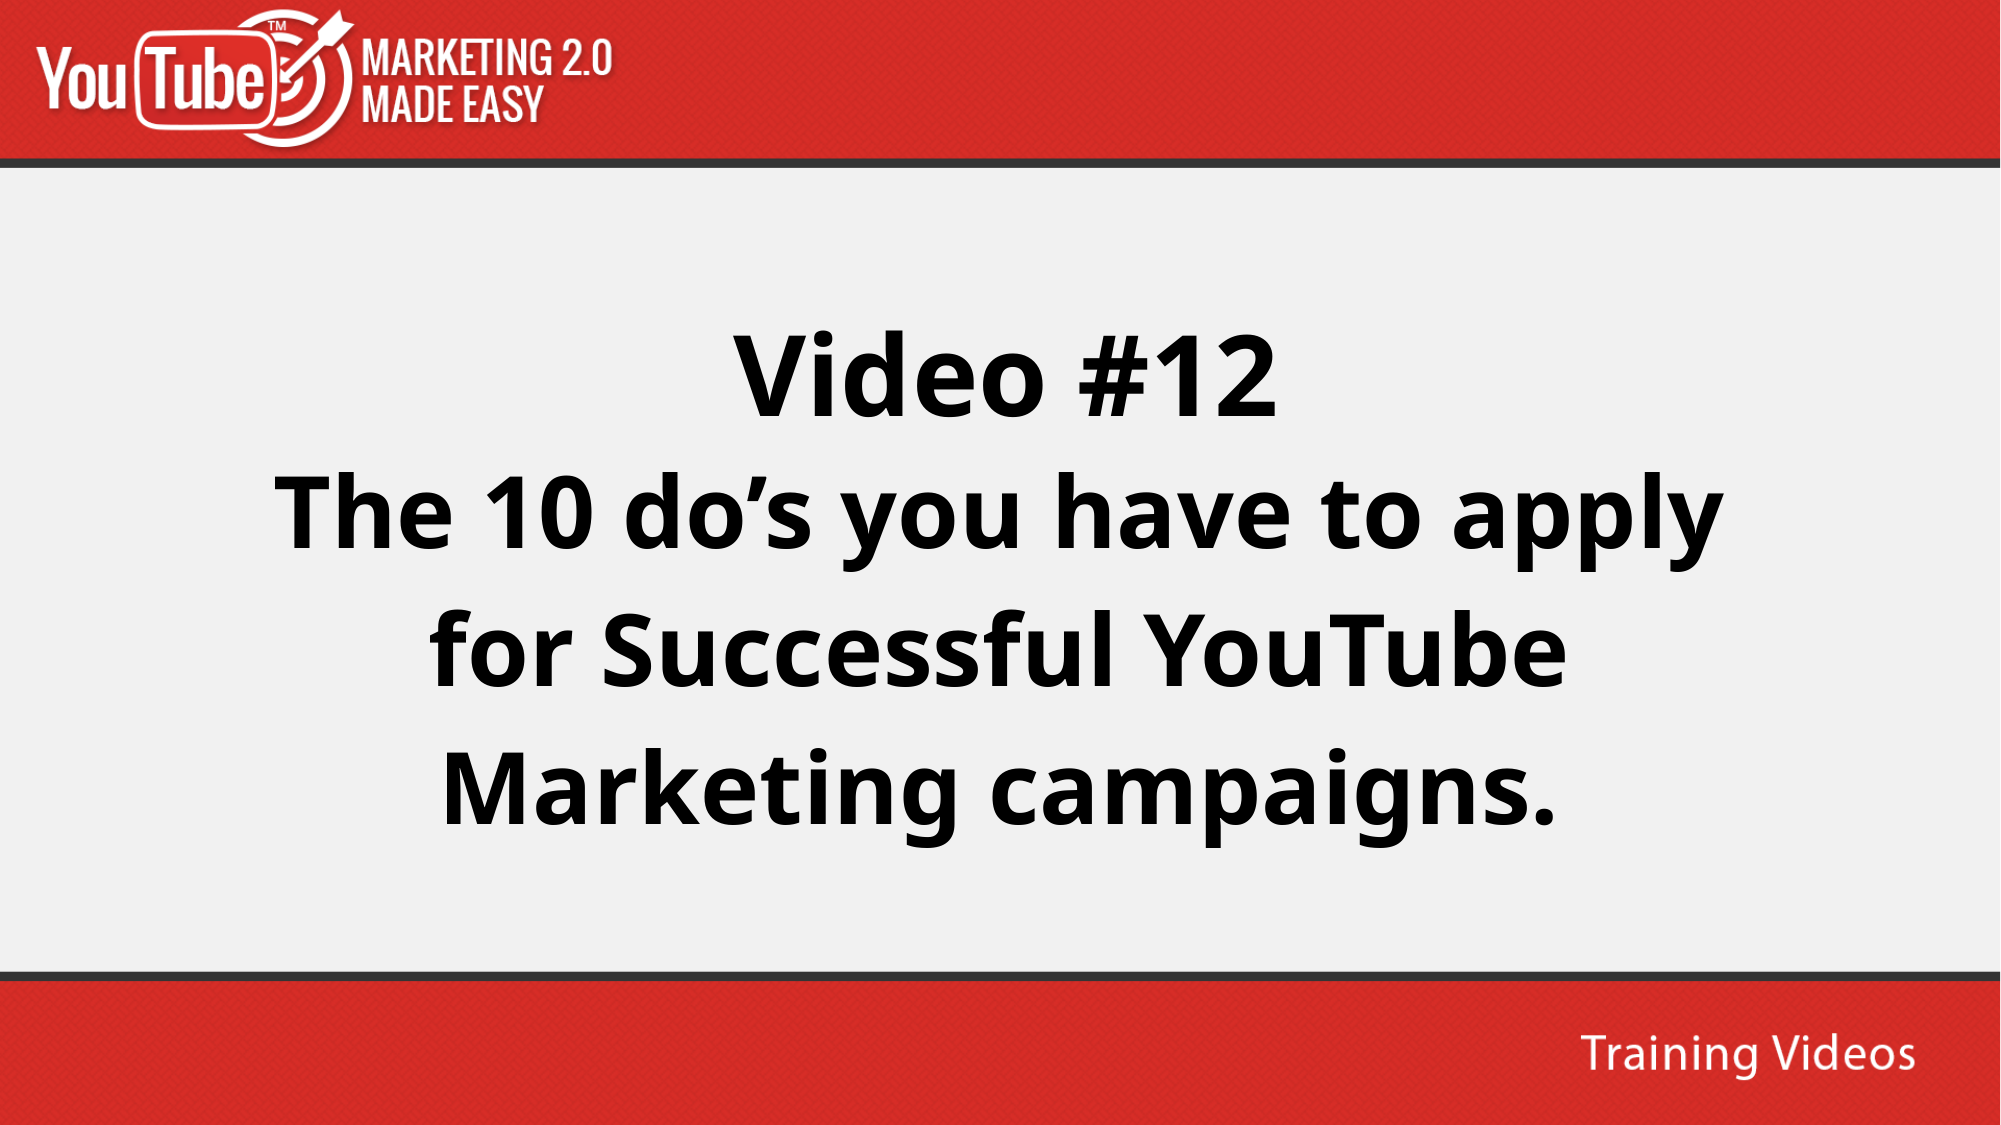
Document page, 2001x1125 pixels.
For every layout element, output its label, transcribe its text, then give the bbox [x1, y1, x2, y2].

text_box Video #12 [626, 229, 1387, 447]
text_box The 10 do’s you have to apply for Successful YouTube Marketing campaigns. [240, 423, 1759, 852]
picture [0, 0, 2001, 1125]
